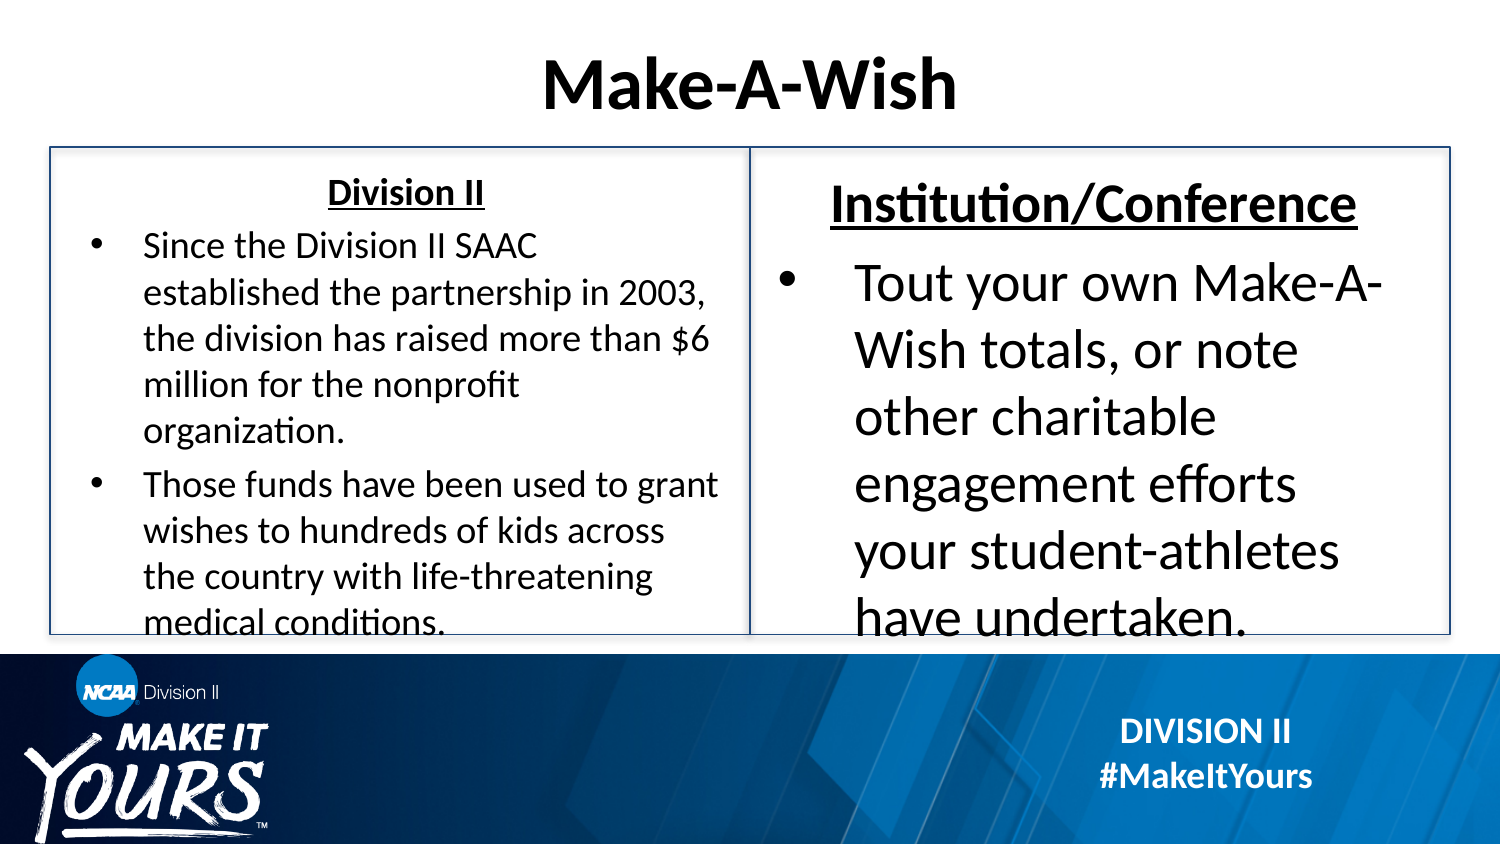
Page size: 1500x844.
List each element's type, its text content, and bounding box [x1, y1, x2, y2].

title Make-A-Wish [75, 9, 1425, 150]
list Institution/Conference Tout your own Make-A-Wish totals, or note other charitable engagement efforts your student-athletes have undertaken. [762, 159, 1425, 655]
list Division II Since the Division II SAAC established the partnership in 2003, the division has raised more than $6 million for the nonprofit organization. Those funds have been used to grant wishes to hundreds of kids across the country with life-threatening medical conditions. [75, 159, 738, 655]
picture [0, 654, 1500, 844]
